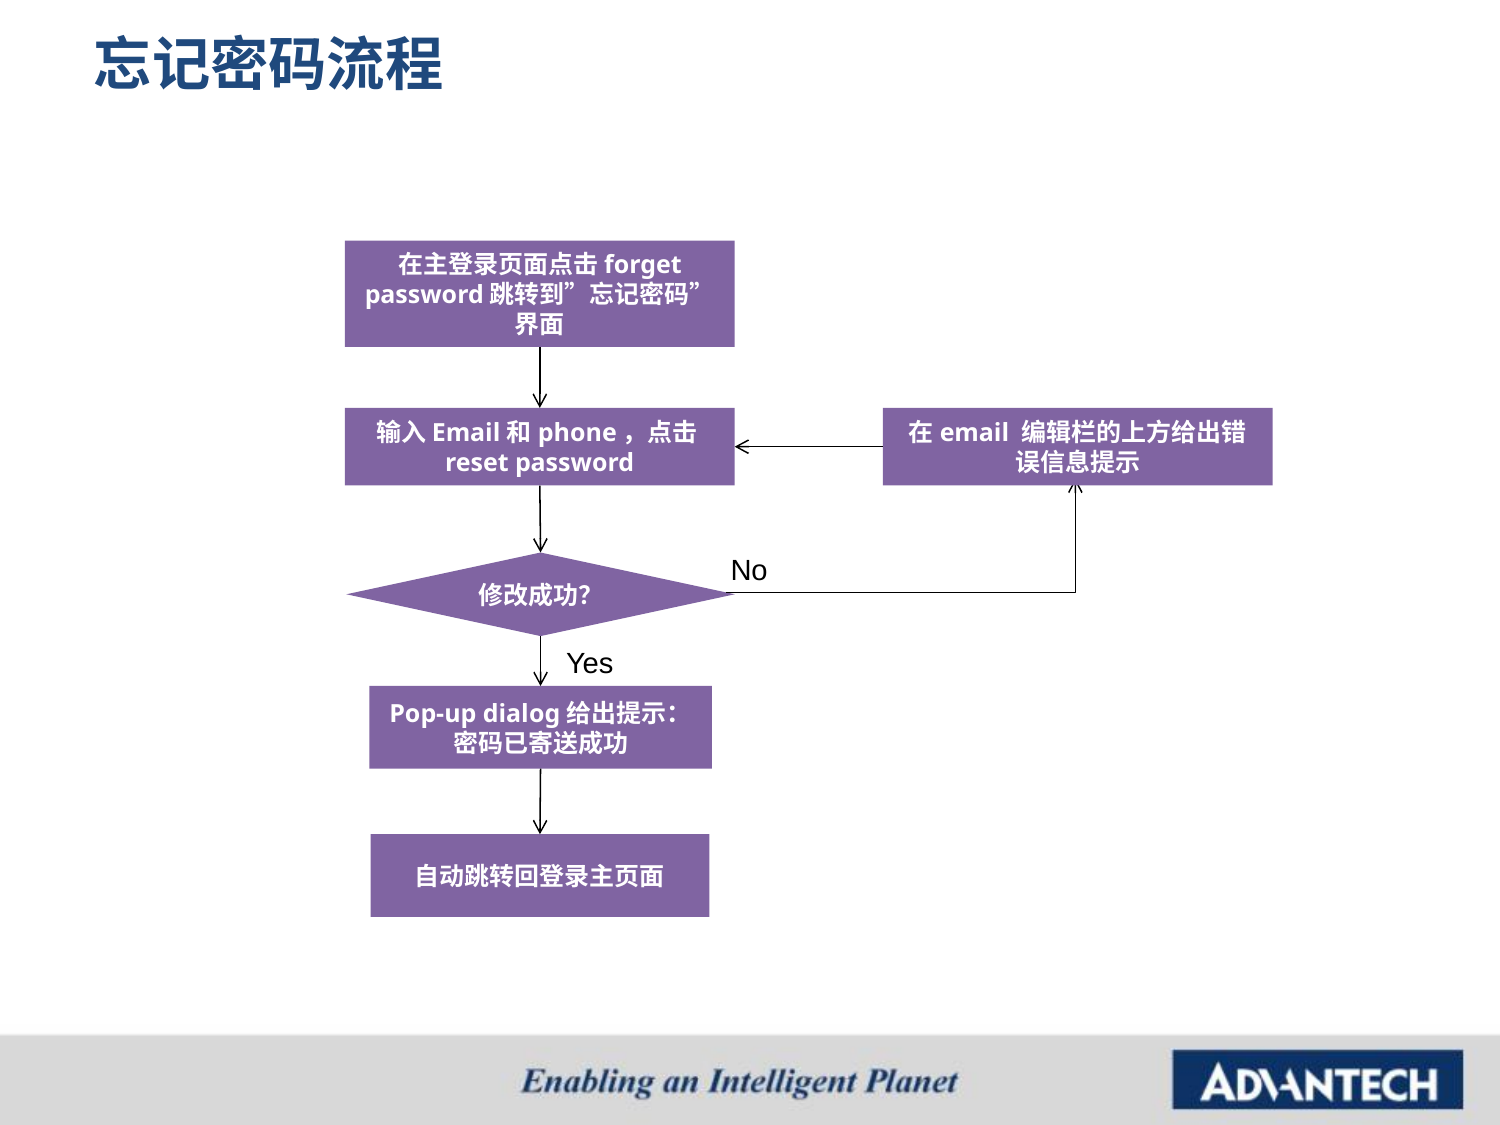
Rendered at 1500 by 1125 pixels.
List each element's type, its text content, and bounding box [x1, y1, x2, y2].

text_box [725, 478, 1076, 593]
text_box 自动跳转回登录主页面 [370, 834, 710, 917]
text_box 修改成功？ [346, 553, 722, 636]
text_box No [715, 543, 720, 594]
text_box 忘记密码流程 [79, 30, 1437, 145]
picture [0, 0, 1500, 1125]
text_box 在主登录页面点击forget password跳转到”忘记密码”界面 [344, 240, 735, 347]
text_box 在email 编辑栏的上方给出错误信息提示 [882, 407, 1273, 486]
text_box 输入Email和phone，点击reset password [344, 407, 735, 486]
text_box Yes [551, 636, 670, 687]
text_box Pop-up dialog给出提示：密码已寄送成功 [369, 685, 712, 769]
